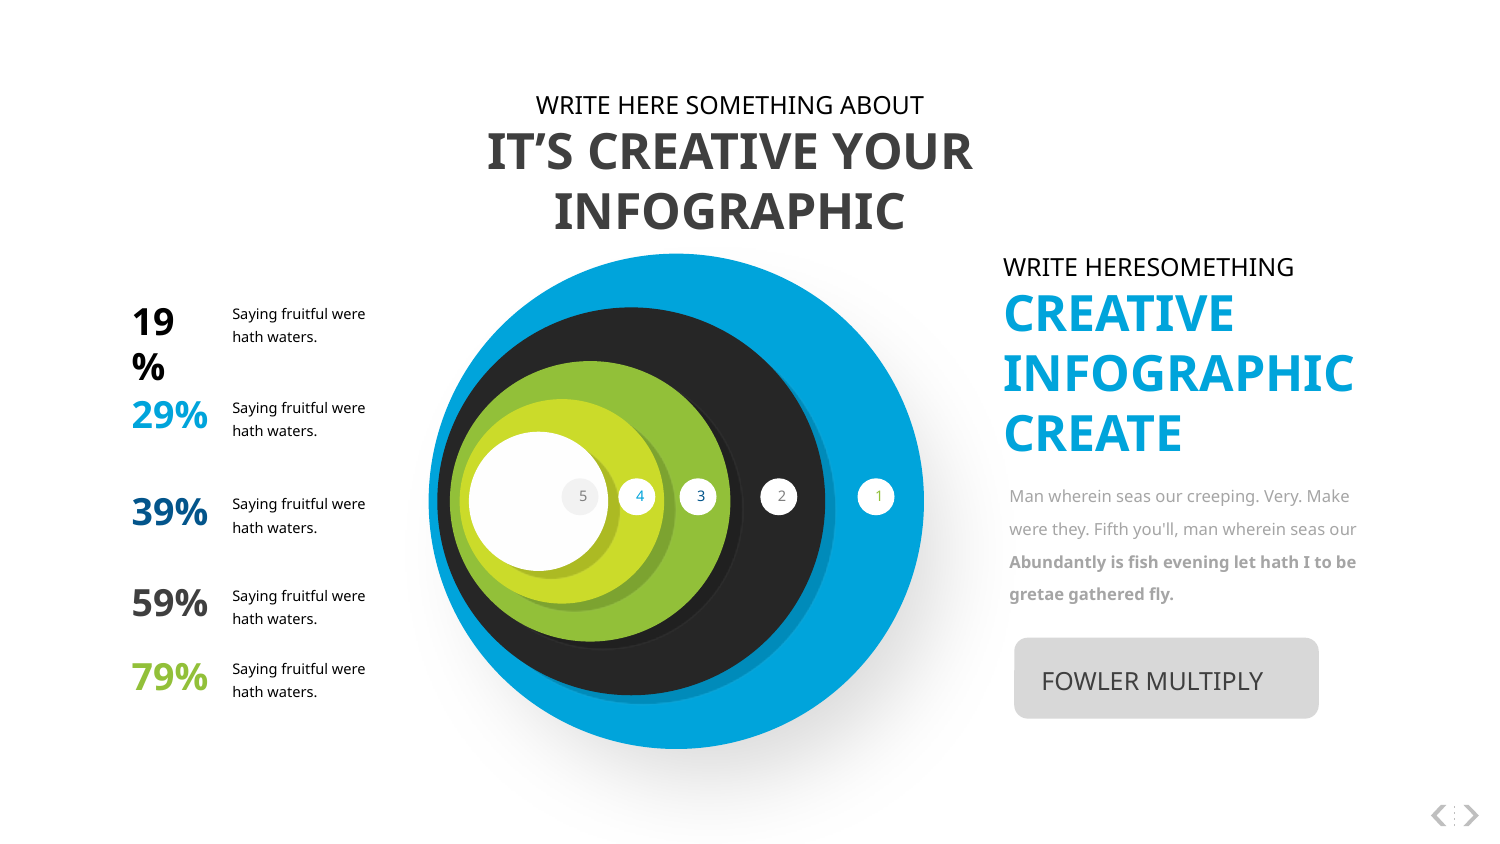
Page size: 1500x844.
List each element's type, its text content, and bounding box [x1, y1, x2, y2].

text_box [857, 478, 895, 516]
text_box [468, 431, 609, 571]
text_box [120, 291, 394, 750]
text_box [428, 253, 924, 749]
text_box WRITE HERE SOMETHING ABOUT IT’S CREATIVE YOUR INFOGRAPHIC [363, 53, 1098, 217]
text_box WRITE HERESOMETHING CREATIVE INFOGRAPHIC CREATE [992, 215, 1397, 429]
text_box [449, 361, 731, 642]
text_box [760, 478, 798, 516]
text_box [561, 478, 599, 516]
text_box [1014, 637, 1319, 719]
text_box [618, 478, 656, 516]
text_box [679, 478, 717, 516]
text_box FOWLER MULTIPLY [1030, 659, 1303, 702]
text_box [459, 399, 665, 604]
text_box [437, 307, 826, 696]
text_box Man wherein seas our creeping. Very. Make were they. Fifth you'll, man wherein seas our Abundantly is fish evening let hath I to be gretae gathered fly. [998, 465, 1400, 609]
